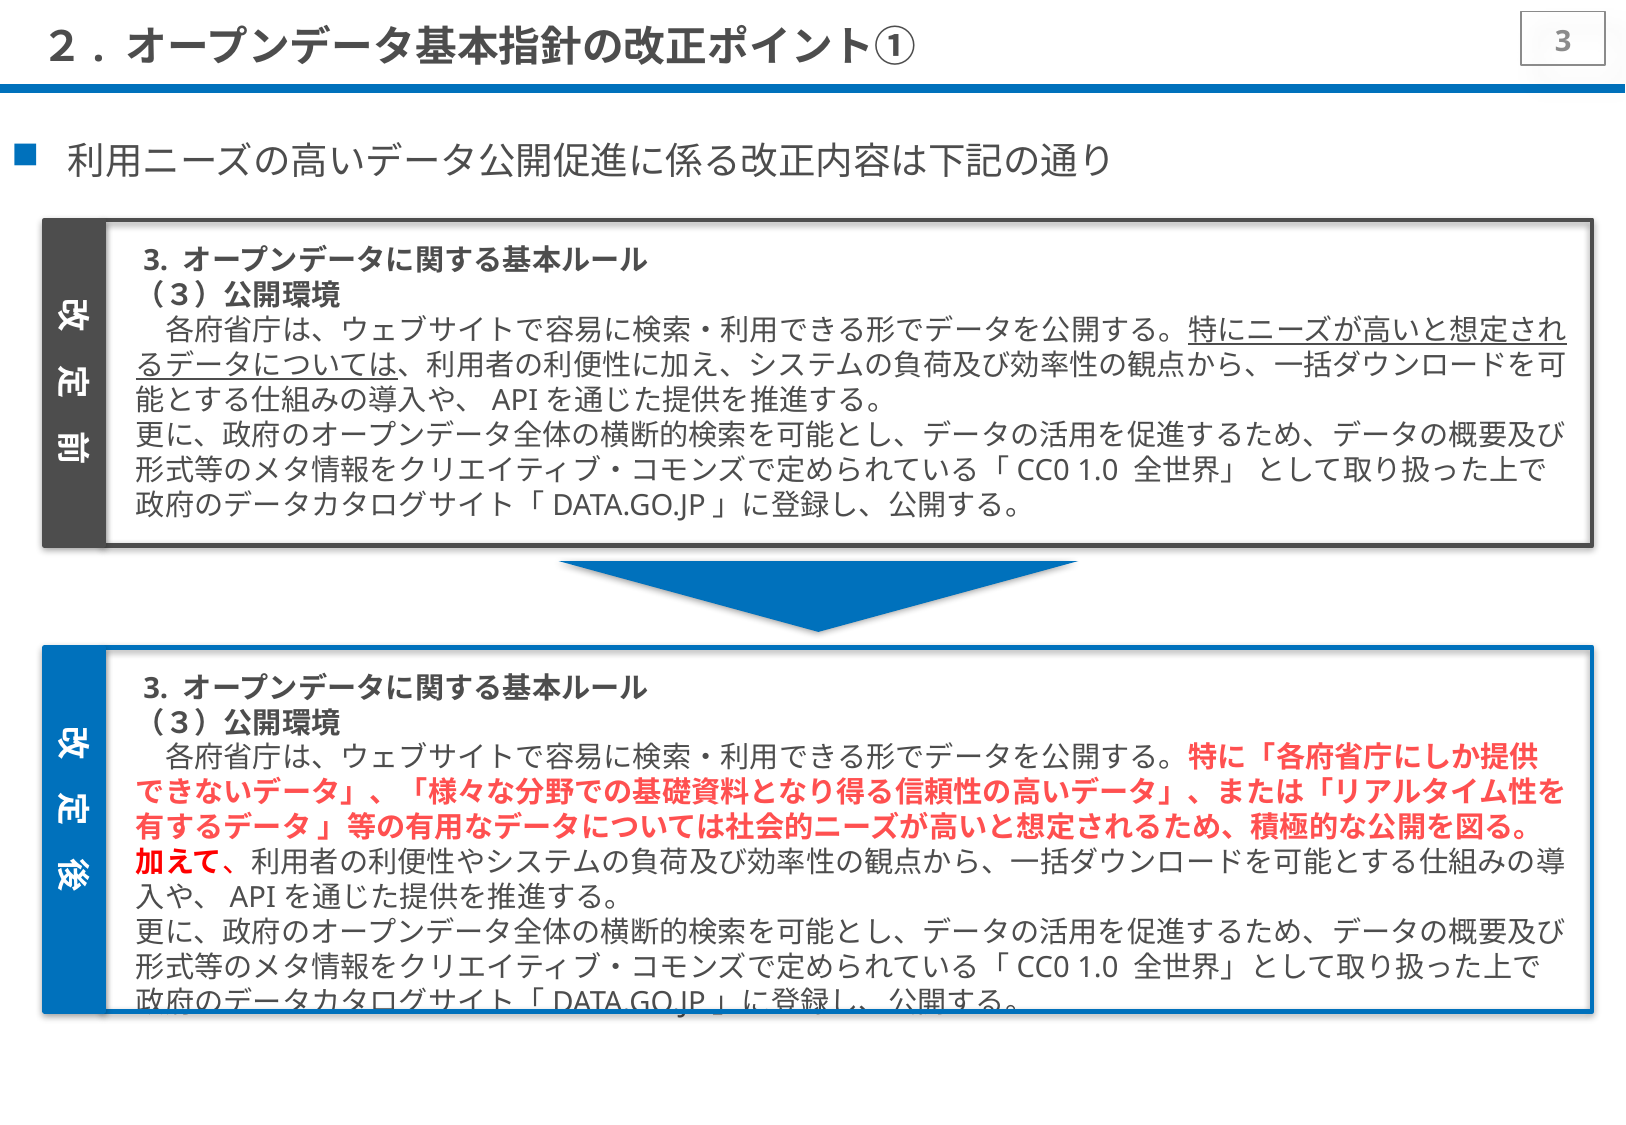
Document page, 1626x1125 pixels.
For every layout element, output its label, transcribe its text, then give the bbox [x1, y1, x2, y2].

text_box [44, 647, 1593, 1012]
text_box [44, 219, 1593, 546]
text_box [557, 560, 1080, 633]
text_box 利用ニーズの高いデータ公開促進に係る改正内容は下記の通り [11, 137, 1116, 183]
title ２. オープンデータ基本指針の改正ポイント① [26, 0, 1262, 92]
slide_number 3 [1521, 22, 1606, 61]
